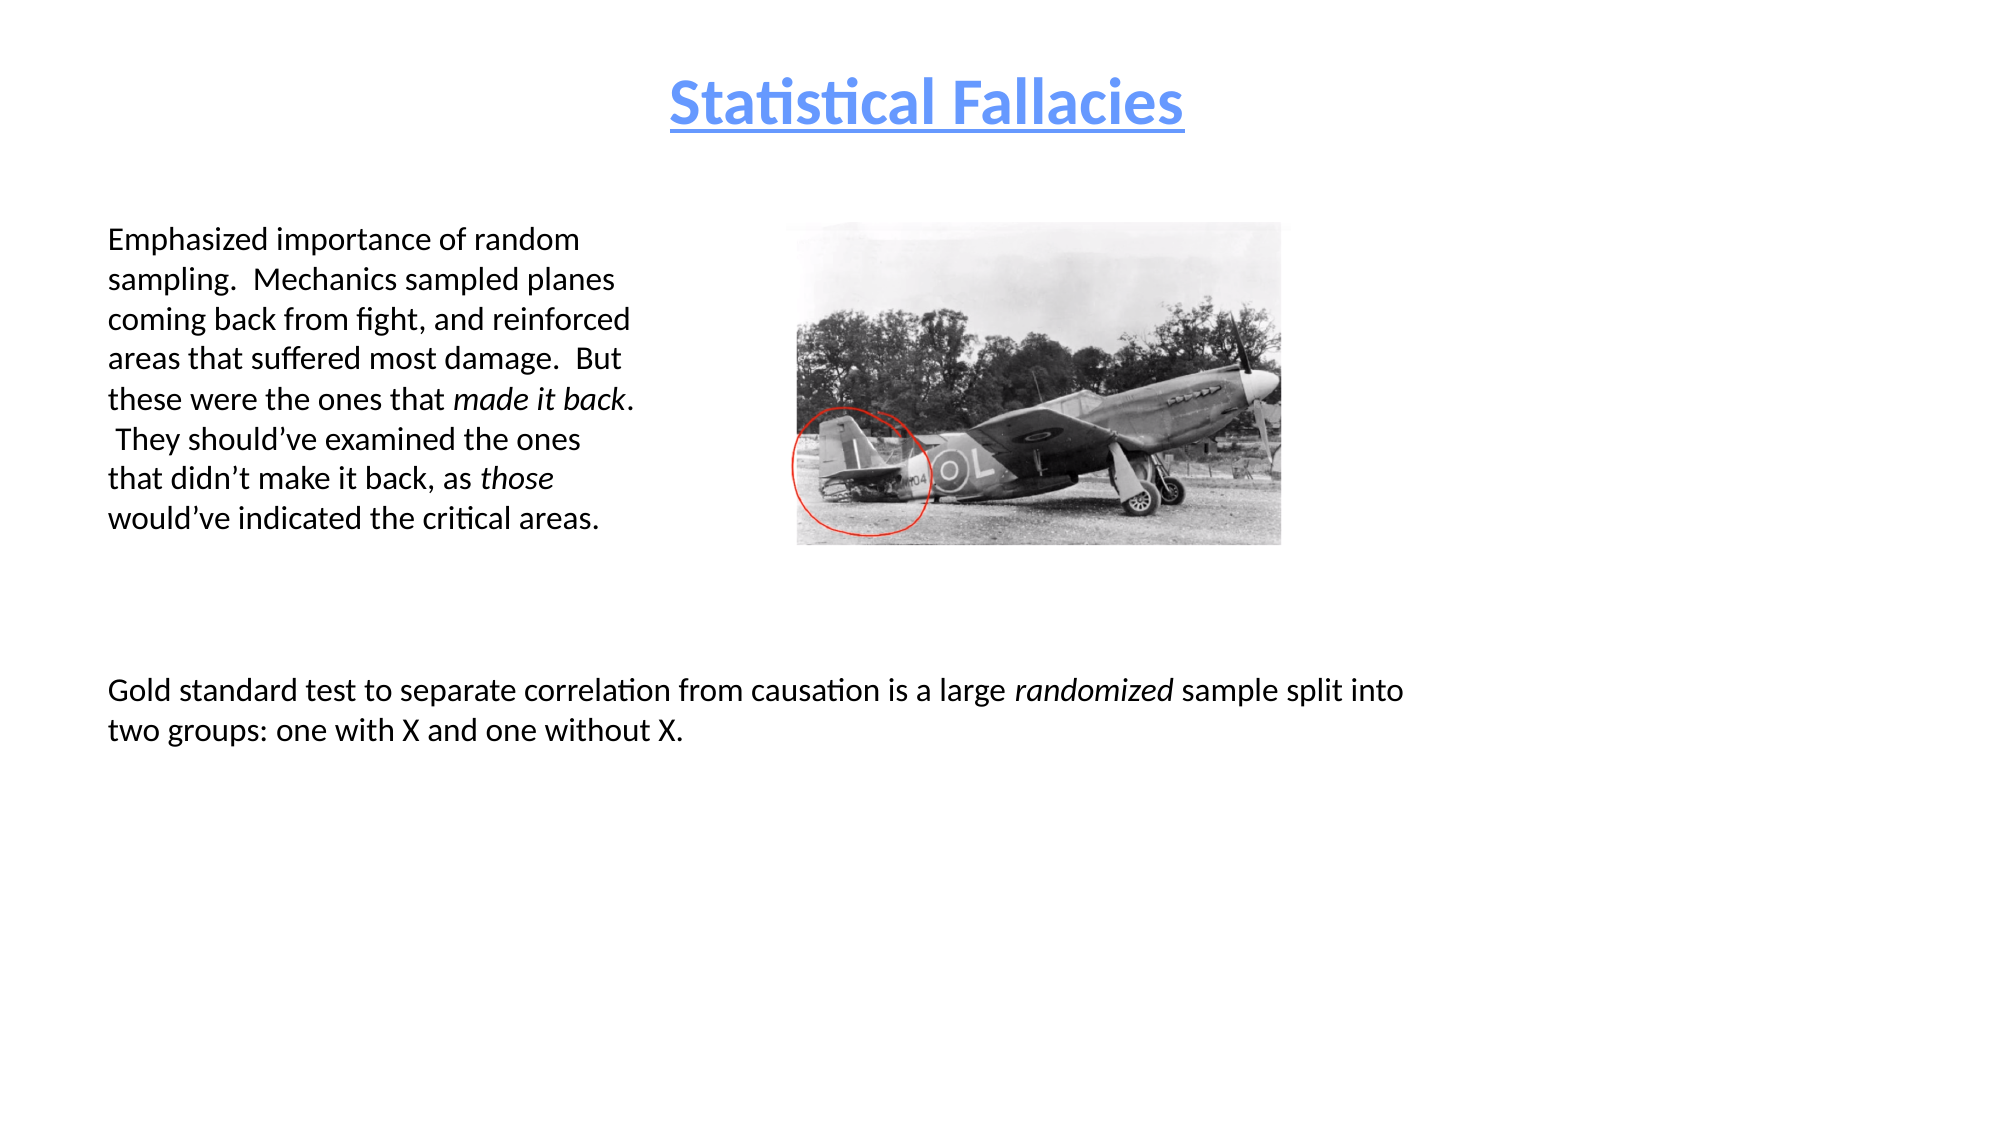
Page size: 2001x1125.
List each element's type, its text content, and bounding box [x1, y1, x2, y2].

text_box Emphasized importance of random sampling. Mechanics sampled planes coming back from fight, and reinforced areas that suffered most damage. But these were the ones that made it back. They should’ve examined the ones that didn’t make it back, as those would’ve indicated the critical areas. [93, 209, 656, 544]
text_box Statistical Fallacies [655, 50, 1211, 145]
text_box Gold standard test to separate correlation from causation is a large randomized sample split into two groups: one with X and one without X. [93, 661, 1442, 756]
picture [786, 222, 1291, 555]
